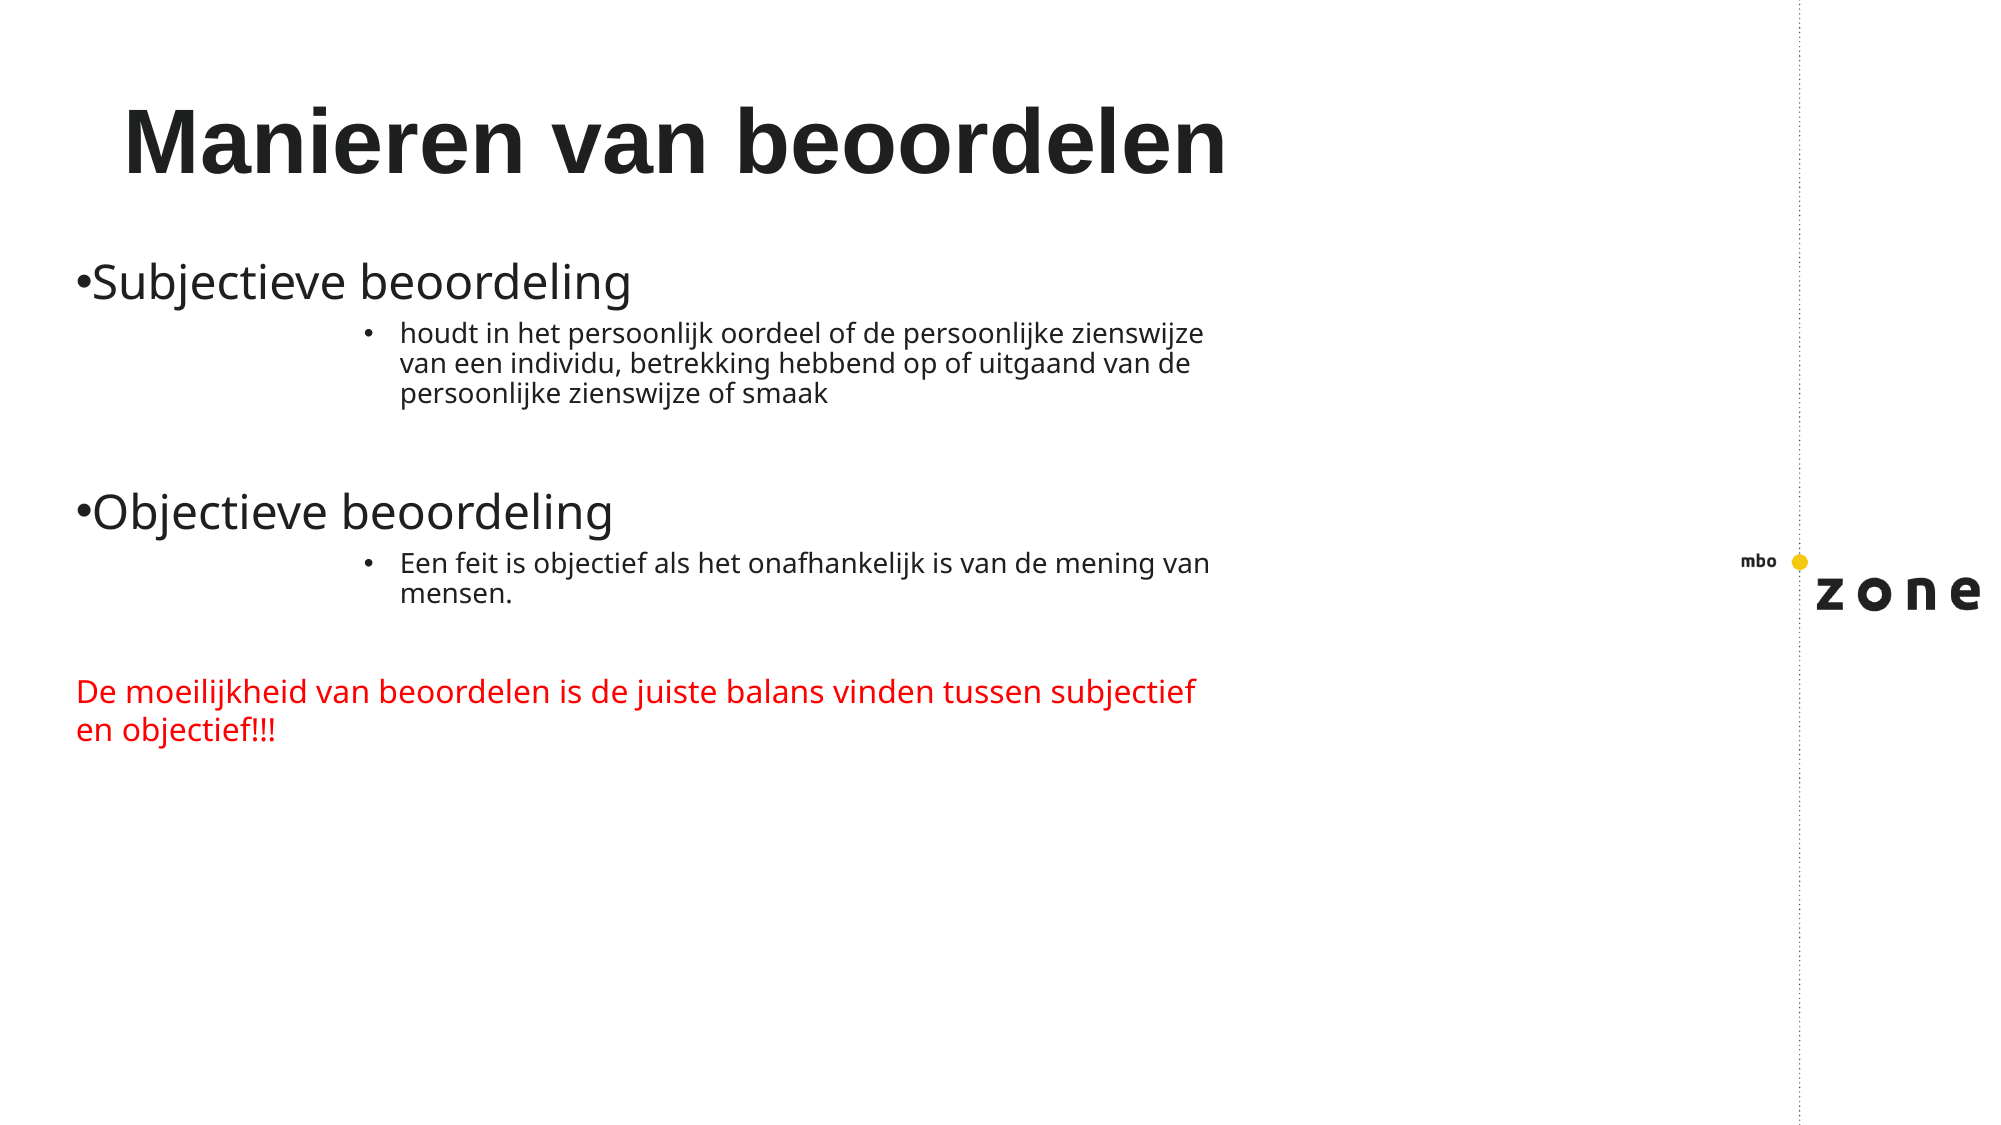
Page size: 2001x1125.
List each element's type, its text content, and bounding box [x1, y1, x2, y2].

list Subjectieve beoordeling houdt in het persoonlijk oordeel of de persoonlijke zienswijze van een individu, betrekking hebbend op of uitgaand van de persoonlijke zienswijze of smaak Objectieve beoordeling Een feit is objectief als het onafhankelijk is van de mening van mensen. De moeilijkheid van beoordelen is de juiste balans vinden tussen subjectief en objectief!!! [75, 251, 1221, 750]
picture [1596, 0, 2001, 1125]
title Manieren van beoordelen [124, 94, 1507, 213]
